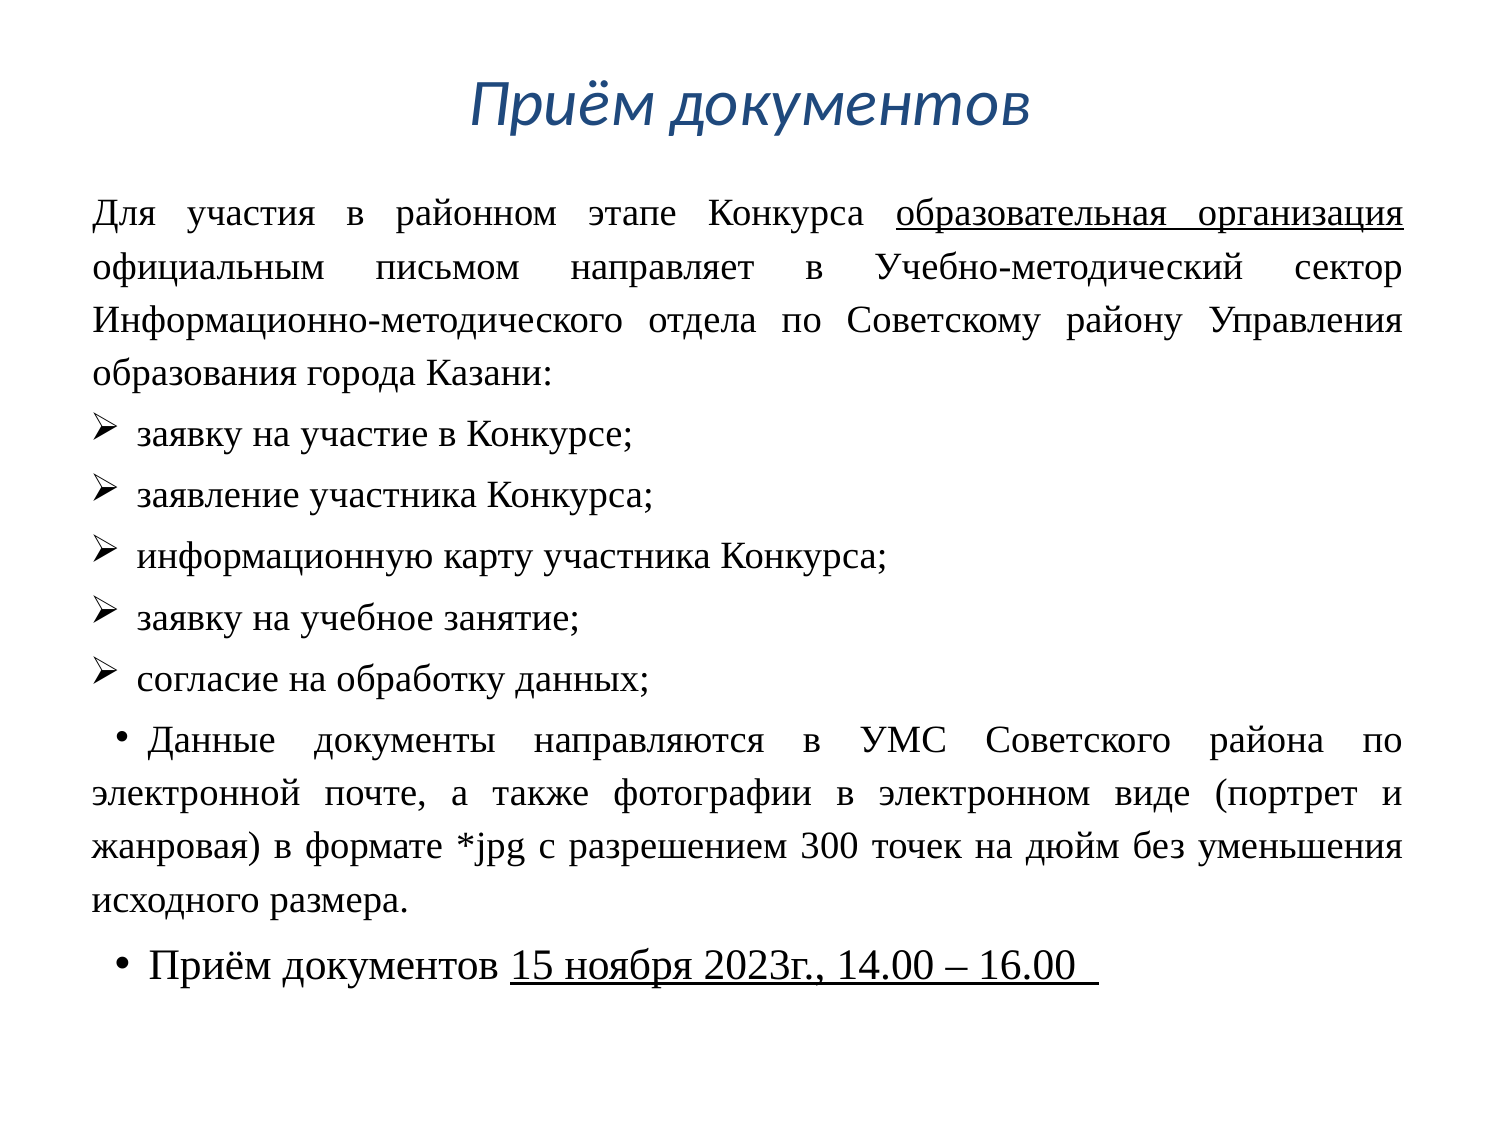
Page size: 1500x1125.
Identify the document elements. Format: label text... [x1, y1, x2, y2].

title Приём документов [75, 45, 1425, 172]
list Для участия в районном этапе Конкурса образовательная организация официальным письмом направляет в Учебно-методический сектор Информационно-методического отдела по Советскому району Управления образования города Казани: заявку на участие в Конкурсе; заявление участника Конкурса; информационную карту участника Конкурса; заявку на учебное занятие; согласие на обработку данных; Данные документы направляются в УМС Советского района по электронной почте, а также фотографии в электронном виде (портрет и жанровая) в формате *jpg с разрешением 300 точек на дюйм без уменьшения исходного размера. Приём документов 15 ноября 2023г., 14.00 – 16.00 [75, 172, 1425, 1005]
